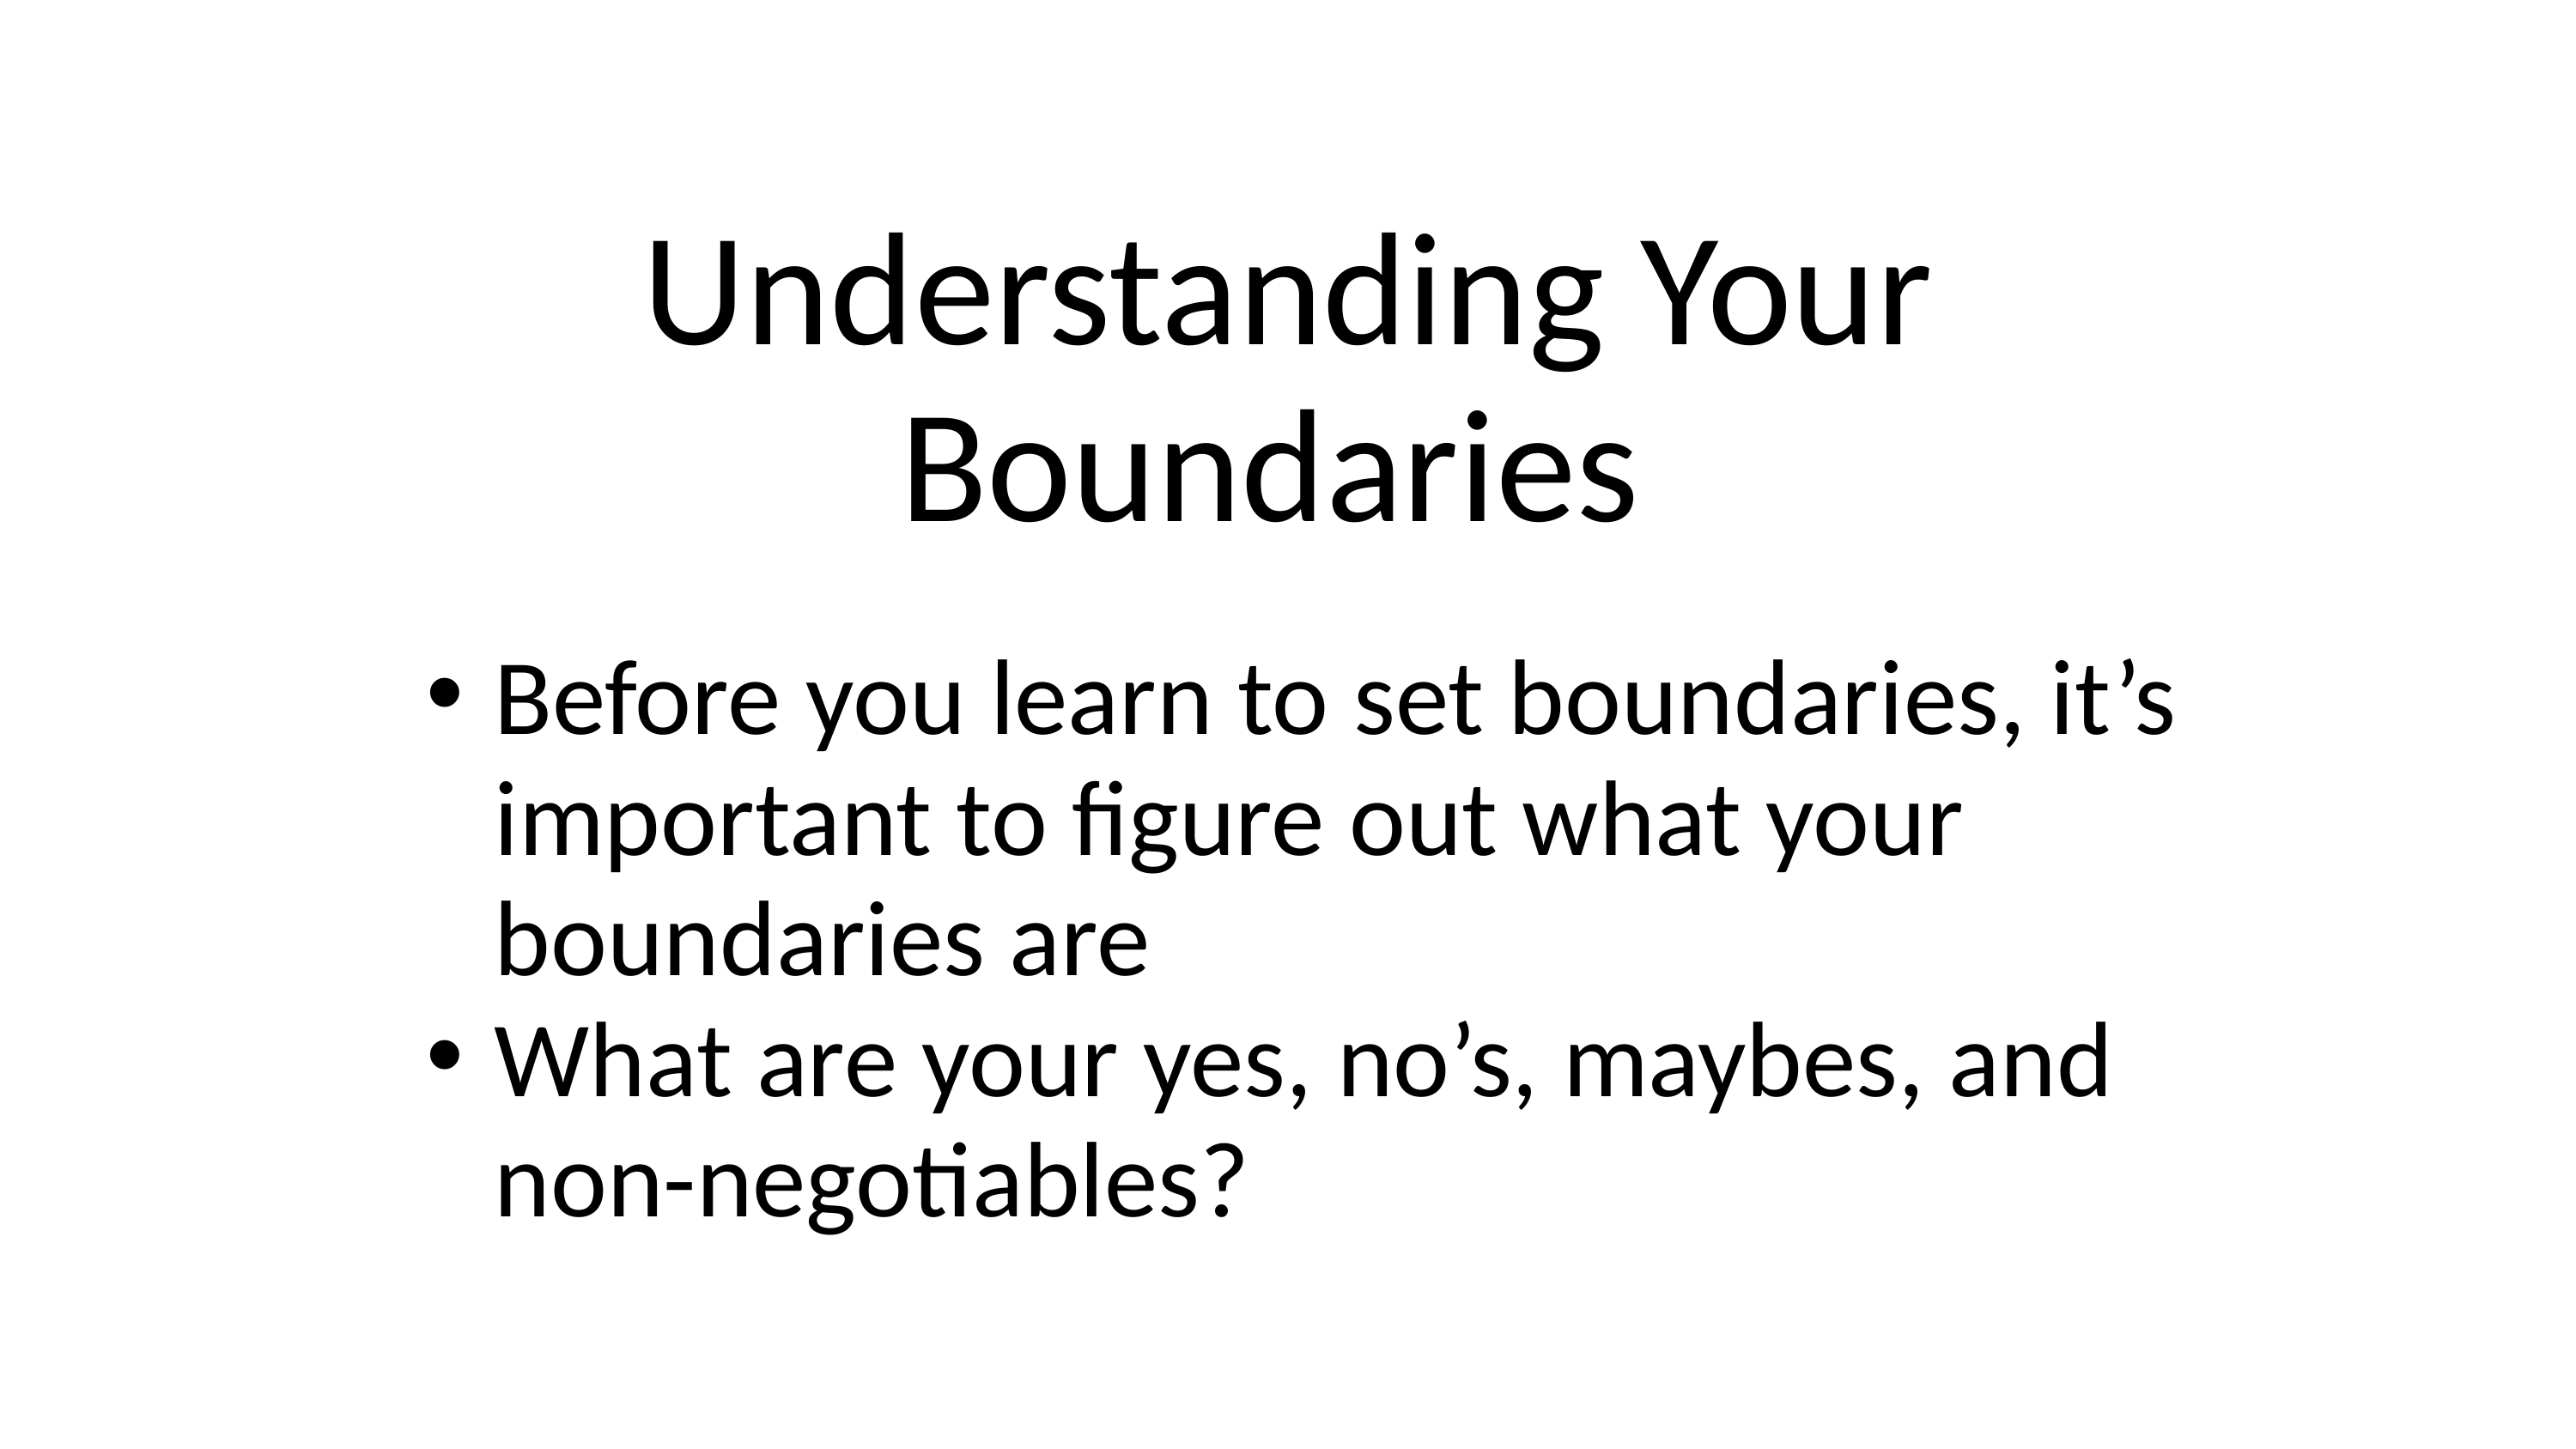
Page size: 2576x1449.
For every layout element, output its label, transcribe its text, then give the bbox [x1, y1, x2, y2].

text_box Before you learn to set boundaries, it’s important to figure out what your boundaries are What are your yes, no’s, maybes, and non-negotiables? [357, 634, 2219, 1239]
text_box Understanding Your Boundaries [506, 199, 2070, 555]
